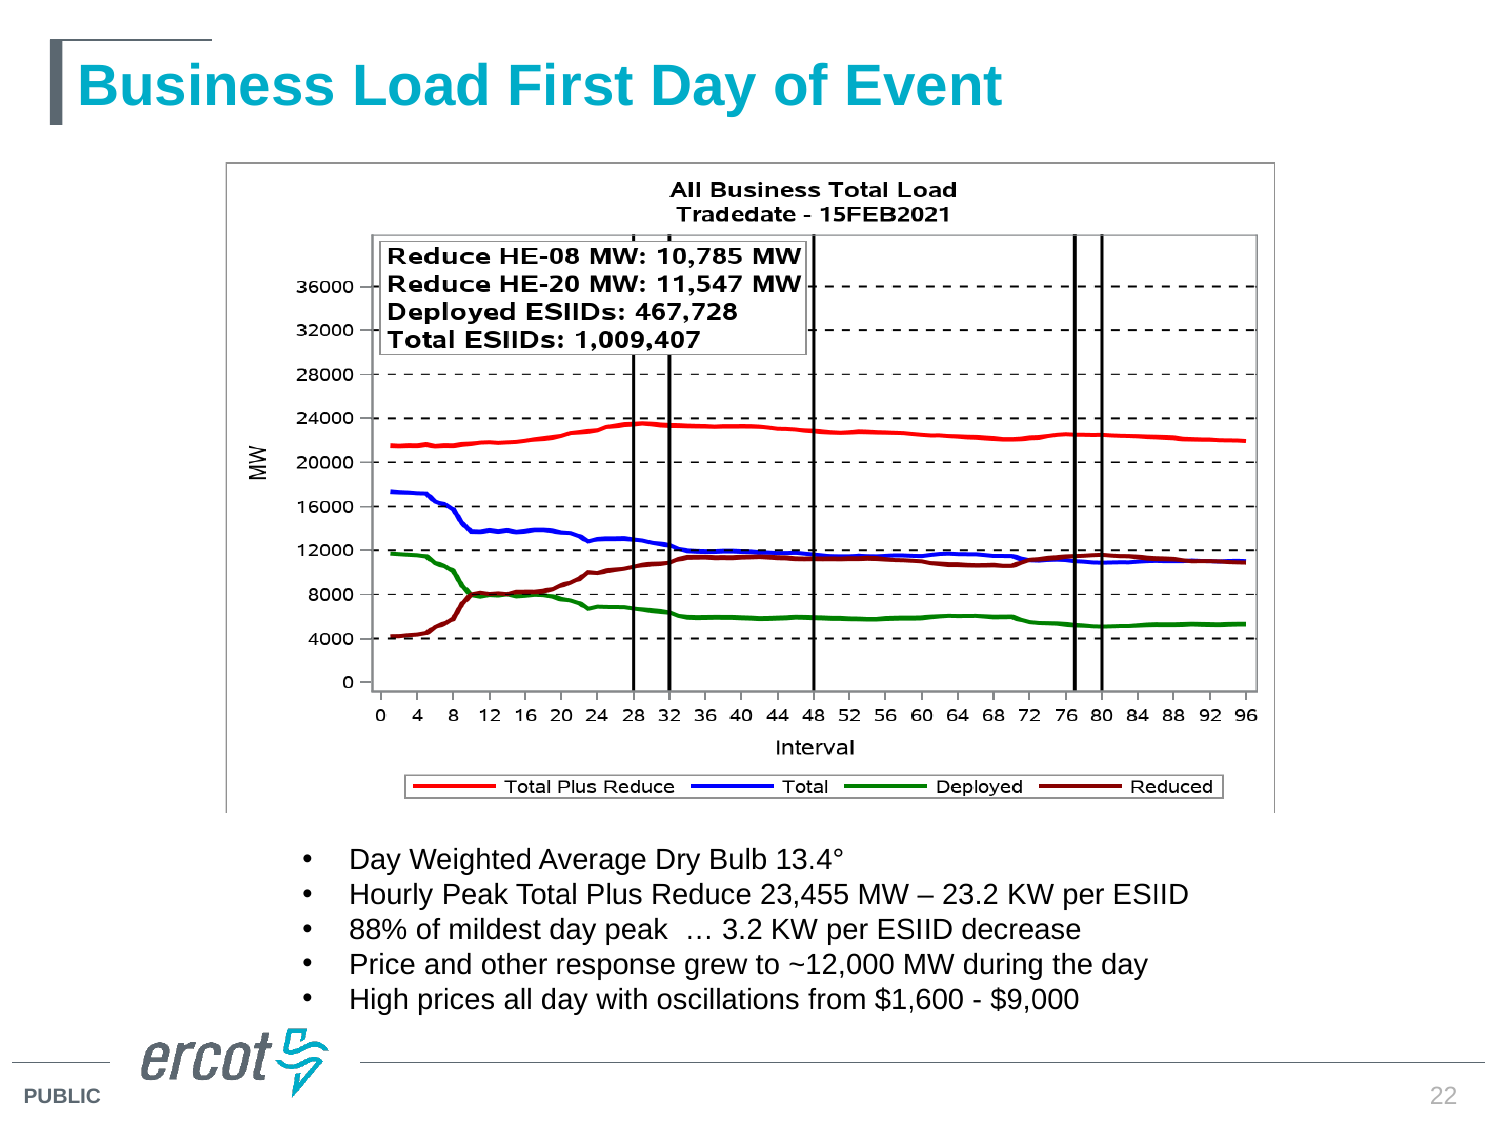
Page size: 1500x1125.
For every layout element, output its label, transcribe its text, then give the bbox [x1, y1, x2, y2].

title Business Load First Day of Event [62, 39, 1450, 125]
text_box Day Weighted Average Dry Bulb 13.4° Hourly Peak Total Plus Reduce 23,455 MW – 23.2 KW per ESIID 88% of mildest day peak … 3.2 KW per ESIID decrease Price and other response grew to ~12,000 MW during the day High prices all day with oscillations from $1,600 - $9,000 [287, 833, 1213, 1023]
slide_number 22 [1400, 1076, 1488, 1113]
picture [137, 1024, 332, 1100]
picture [225, 162, 1276, 813]
